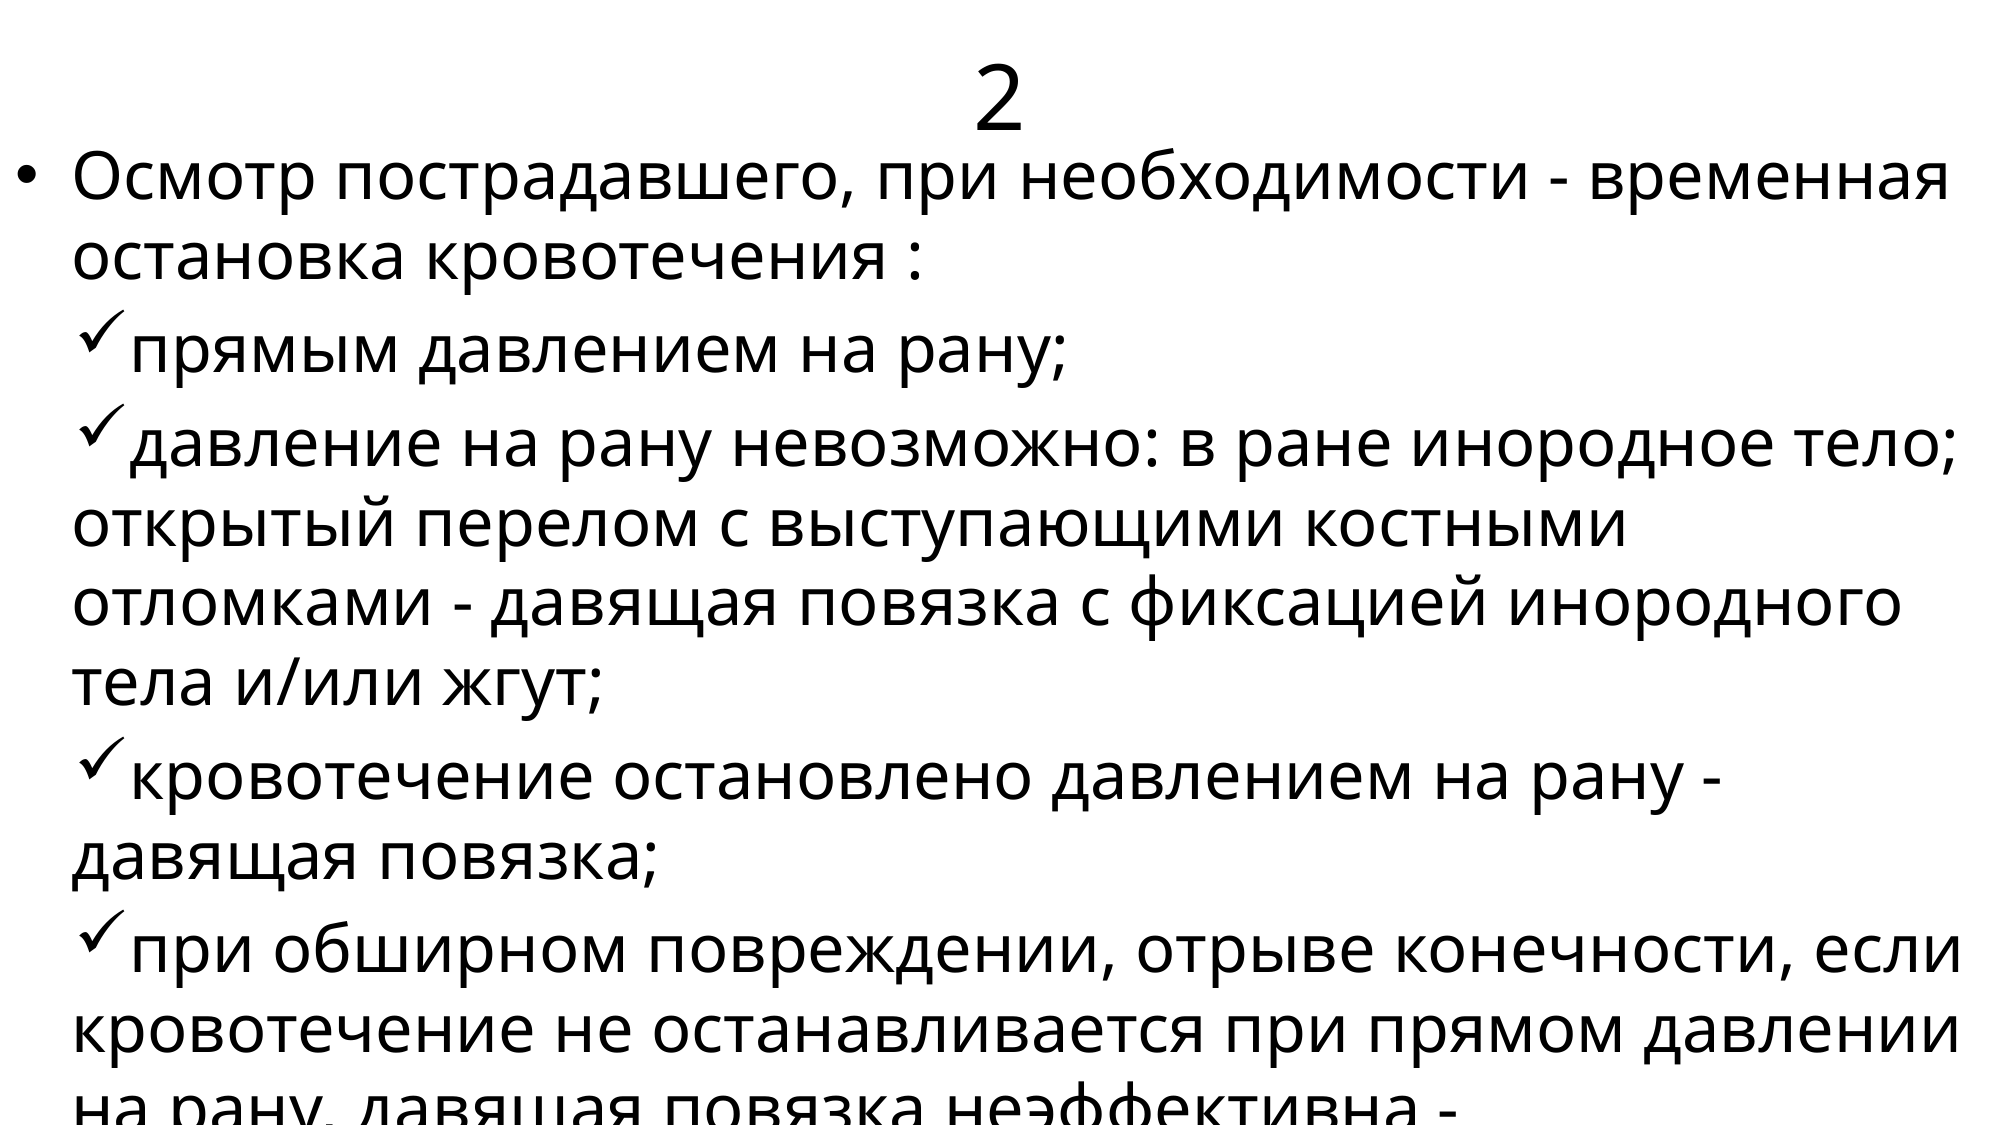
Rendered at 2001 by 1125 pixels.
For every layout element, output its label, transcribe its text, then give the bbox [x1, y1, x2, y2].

title 2 [99, 0, 1900, 125]
list Осмотр пострадавшего, при необходимости - временная остановка кровотечения : прямым давлением на рану; давление на рану невозможно: в ране инородное тело; открытый перелом с выступающими костными отломками - давящая повязка с фиксацией инородного тела и/или жгут; кровотечение остановлено давлением на рану - давящая повязка; при обширном повреждении, отрыве конечности, если кровотечение не останавливается при прямом давлении на рану, давящая повязка неэффективна - кровоостанавливающий жгут. [0, 125, 2000, 1106]
